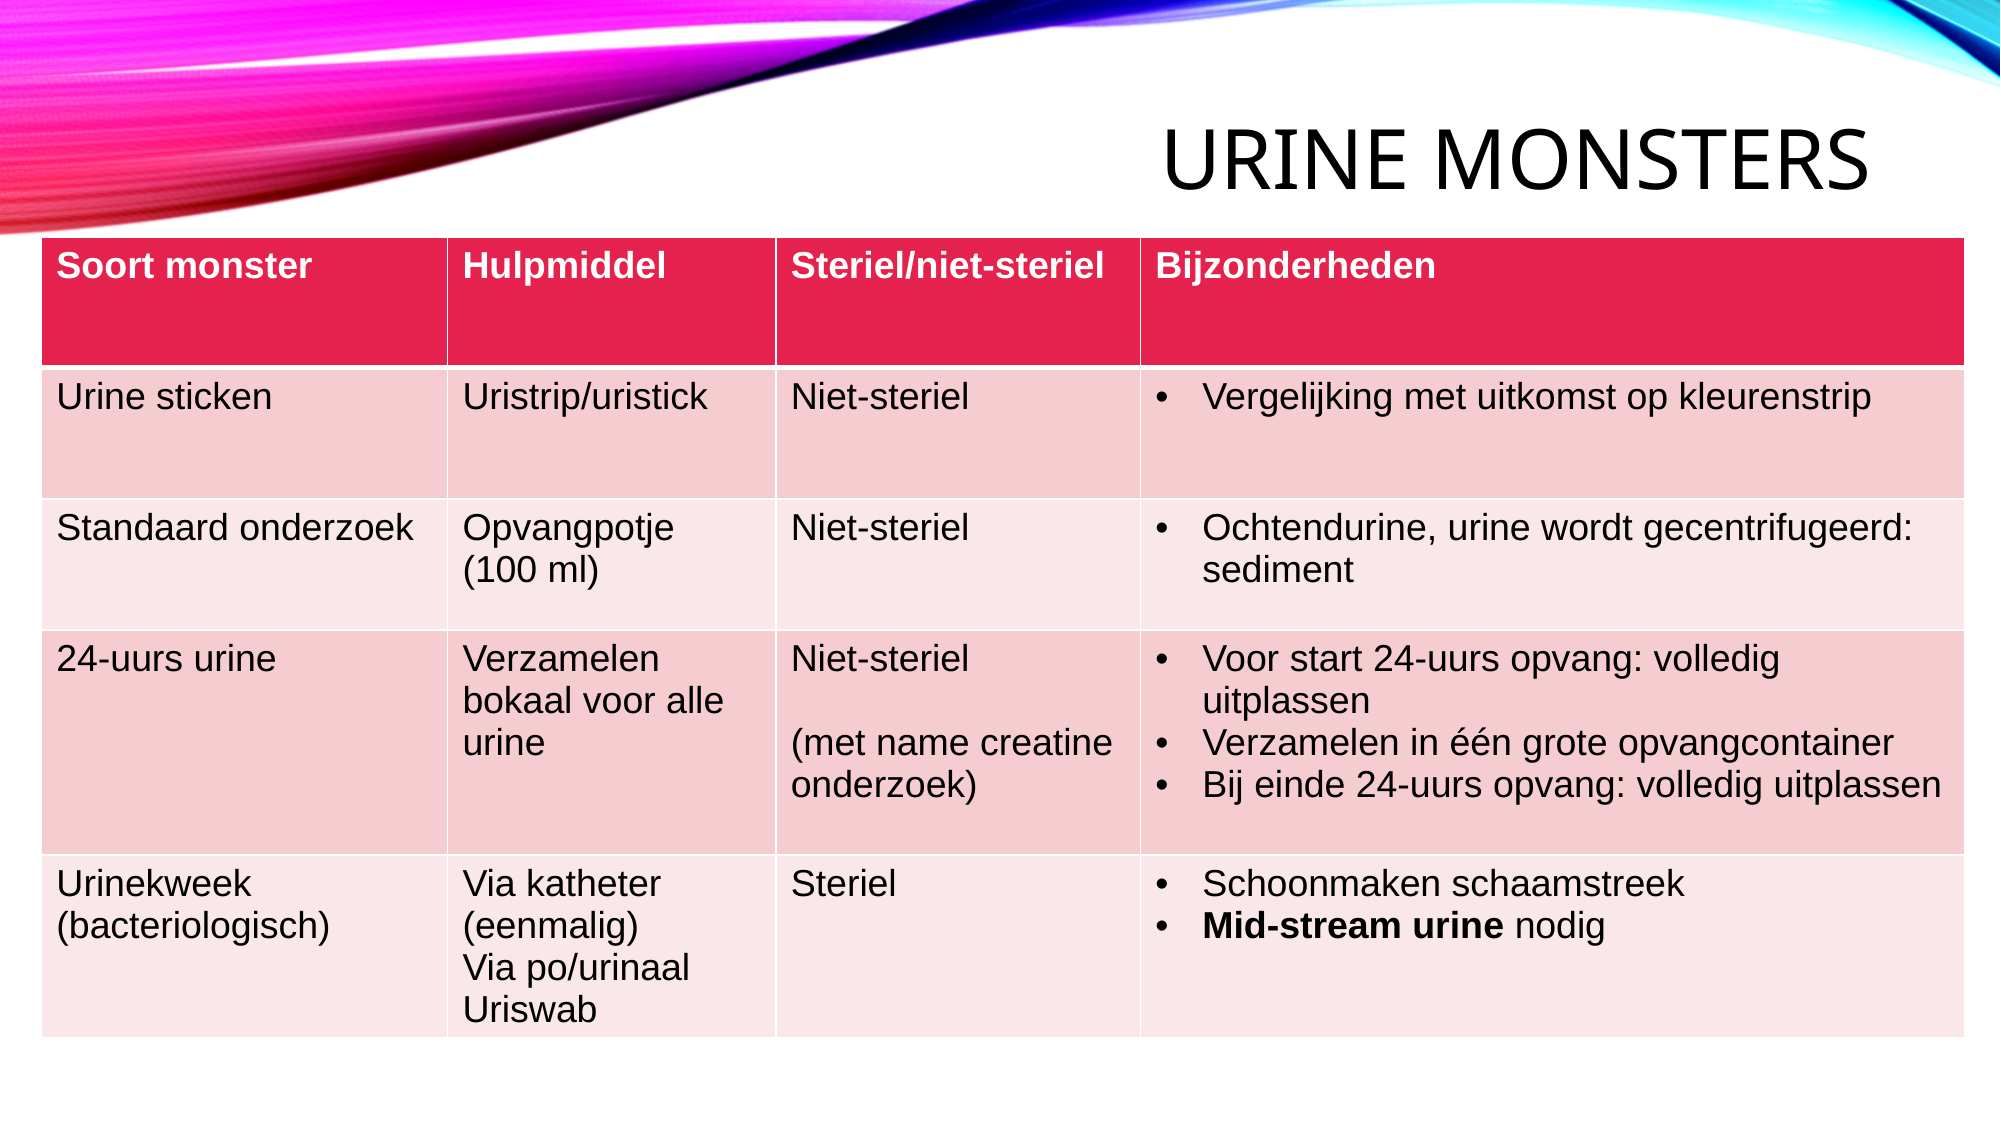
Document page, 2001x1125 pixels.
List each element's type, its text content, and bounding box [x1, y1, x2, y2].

table_cell Voor start 24-uurs opvang: volledig uitplassen Verzamelen in één grote opvangcontainer Bij einde 24-uurs opvang: volledig uitplassen [1141, 631, 1964, 854]
table_cell Urine sticken [42, 370, 447, 498]
table_cell Verzamelen bokaal voor alle urine [448, 631, 775, 854]
table_cell Uristrip/uristick [448, 370, 775, 498]
table_cell Urinekweek (bacteriologisch) [42, 856, 447, 1037]
table_cell Standaard onderzoek [42, 500, 447, 629]
picture [0, 0, 2000, 237]
title Urine monsters [495, 56, 1909, 236]
table_cell Ochtendurine, urine wordt gecentrifugeerd: sediment [1141, 500, 1964, 629]
table_cell Vergelijking met uitkomst op kleurenstrip [1141, 370, 1964, 498]
table_header Hulpmiddel [448, 238, 775, 365]
table_cell Niet-steriel [777, 370, 1140, 498]
table_cell Niet-steriel (met name creatine onderzoek) [777, 631, 1140, 854]
table_cell Opvangpotje (100 ml) [448, 500, 775, 629]
table_cell Schoonmaken schaamstreek Mid-stream urine nodig [1141, 856, 1964, 1037]
table_header Bijzonderheden [1141, 238, 1964, 365]
table_cell Via katheter (eenmalig) Via po/urinaal Uriswab [448, 856, 775, 1037]
table_cell Steriel [777, 856, 1140, 1037]
picture [1890, 0, 2000, 75]
table_cell Niet-steriel [777, 500, 1140, 629]
table_header Steriel/niet-steriel [777, 238, 1140, 365]
table_header Soort monster [42, 238, 447, 365]
picture [1910, 0, 2000, 45]
table_cell 24-uurs urine [42, 631, 447, 854]
